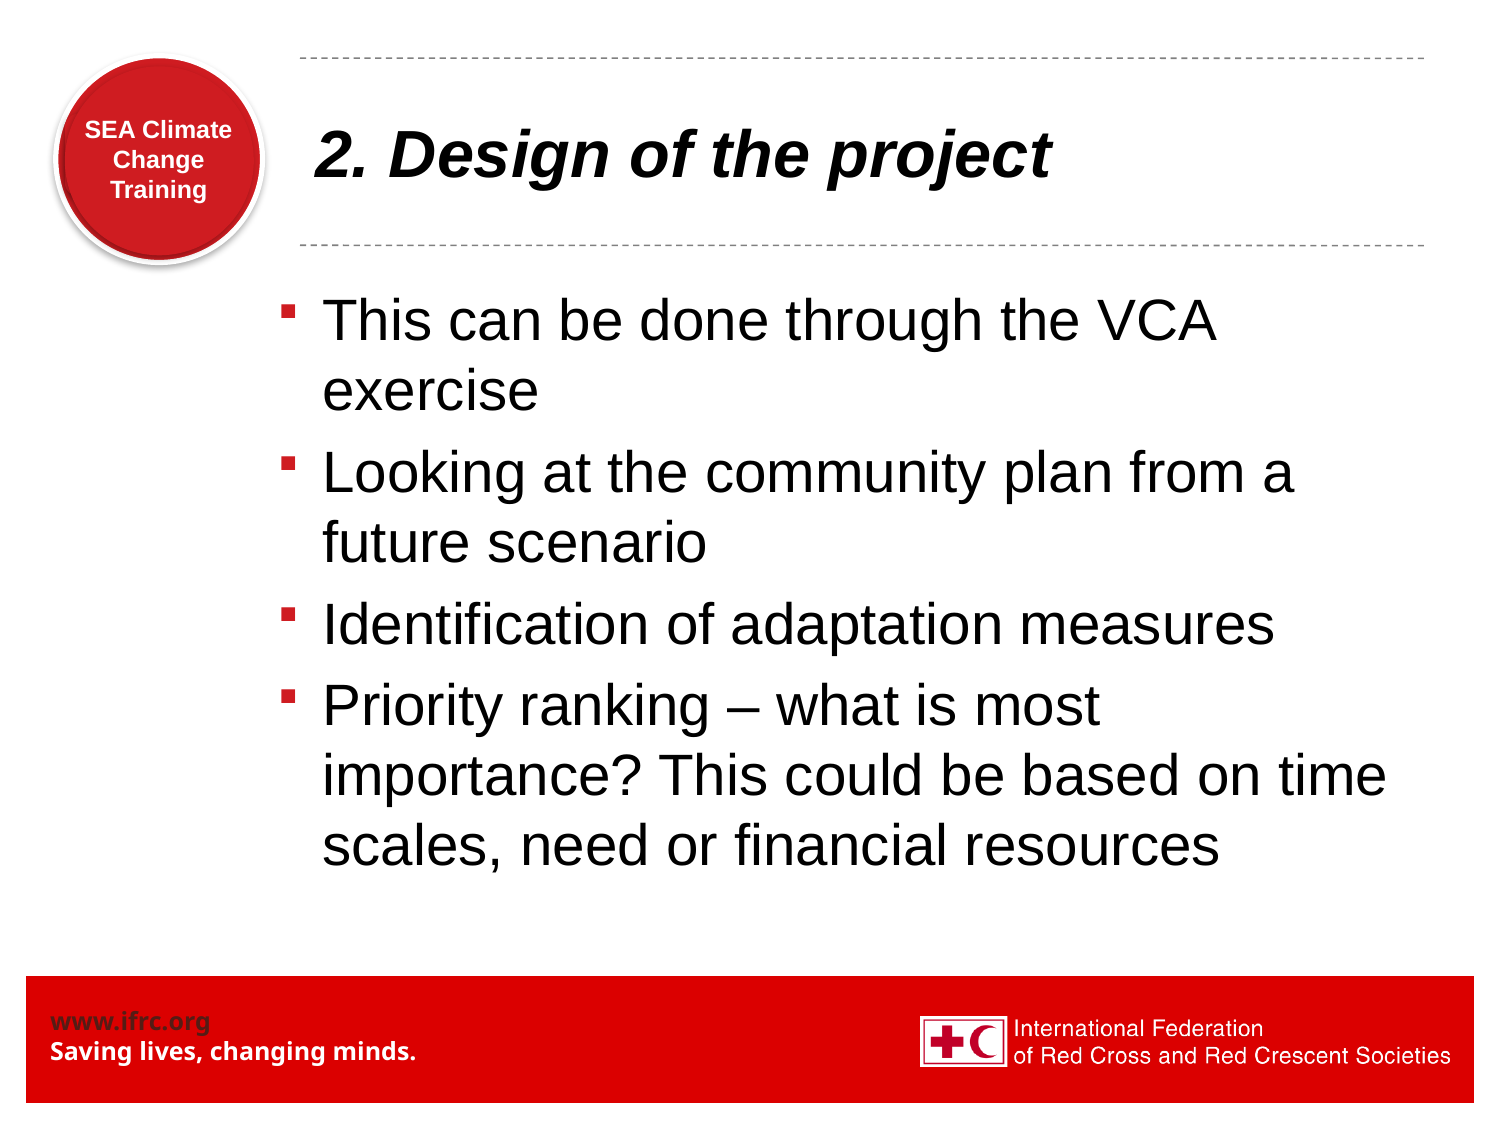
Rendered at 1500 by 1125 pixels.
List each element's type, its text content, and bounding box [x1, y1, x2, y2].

picture [920, 1016, 1450, 1067]
title 2. Design of the project [300, 57, 1425, 246]
list This can be done through the VCA exercise Looking at the community plan from a future scenario Identification of adaptation measures Priority ranking – what is most importance? This could be based on time scales, need or financial resources [262, 275, 1425, 963]
